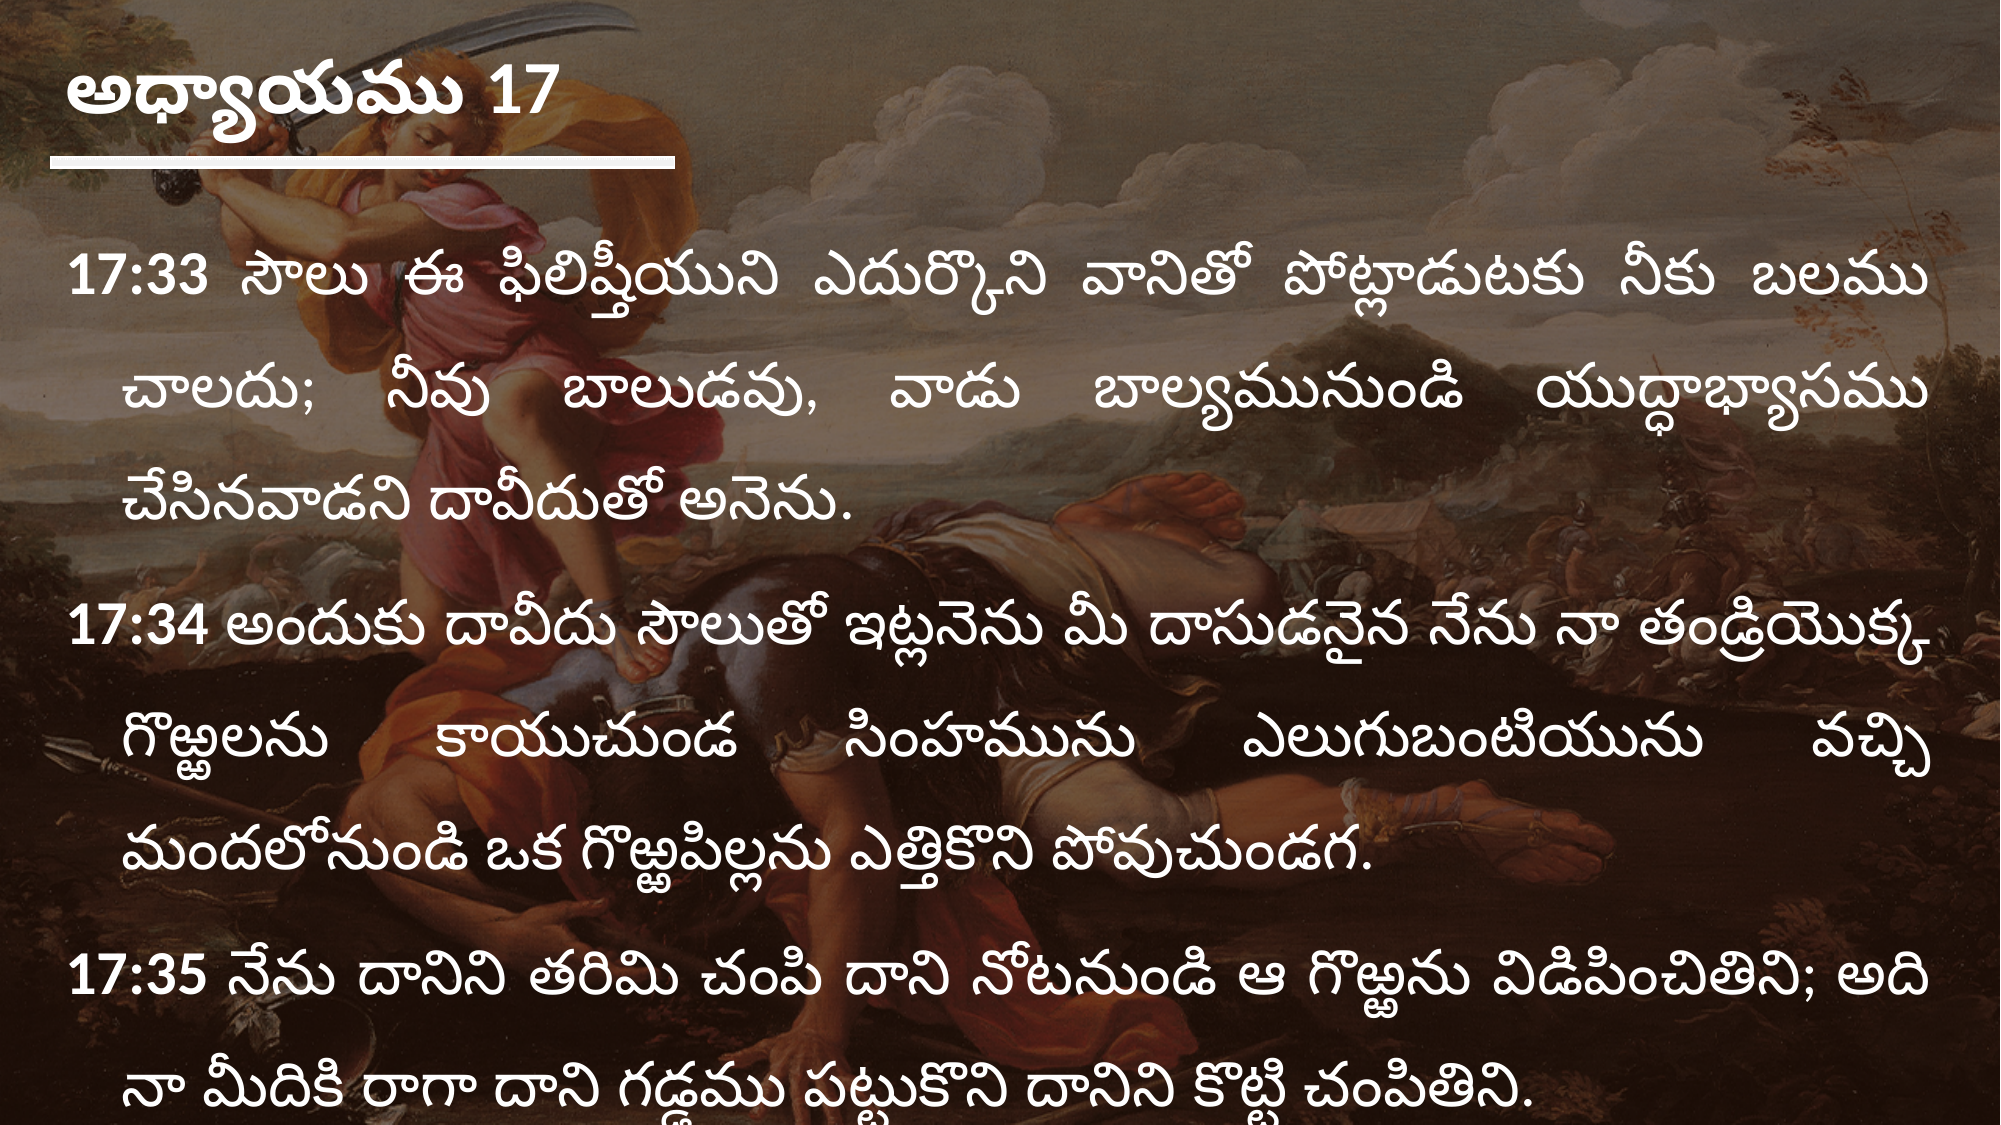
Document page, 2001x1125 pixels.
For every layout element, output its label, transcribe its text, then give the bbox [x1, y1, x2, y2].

picture [0, 0, 2000, 1125]
list 17:33 సౌలు ఈ ఫిలిష్తీయుని ఎదుర్కొని వానితో పోట్లాడుటకు నీకు బలము చాలదు; నీవు బాలుడవు, వాడు బాల్యమునుండి యుద్ధాభ్యాసము చేసినవాడని దావీదుతో అనెను. 17:34 అందుకు దావీదు సౌలుతో ఇట్లనెను మీ దాసుడనైన నేను నా తండ్రియొక్క గొఱ్ఱలను కాయుచుండ సింహమును ఎలుగుబంటియును వచ్చి మందలోనుండి ఒక గొఱ్ఱపిల్లను ఎత్తికొని పోవుచుండగ. 17:35 నేను దానిని తరిమి చంపి దాని నోటనుండి ఆ గొఱ్ఱను విడిపించితిని; అది నా మీదికి రాగా దాని గడ్డము పట్టుకొని దానిని కొట్టి చంపితిని. [50, 187, 1946, 1063]
title అధ్యాయము 17 [50, 0, 1925, 167]
